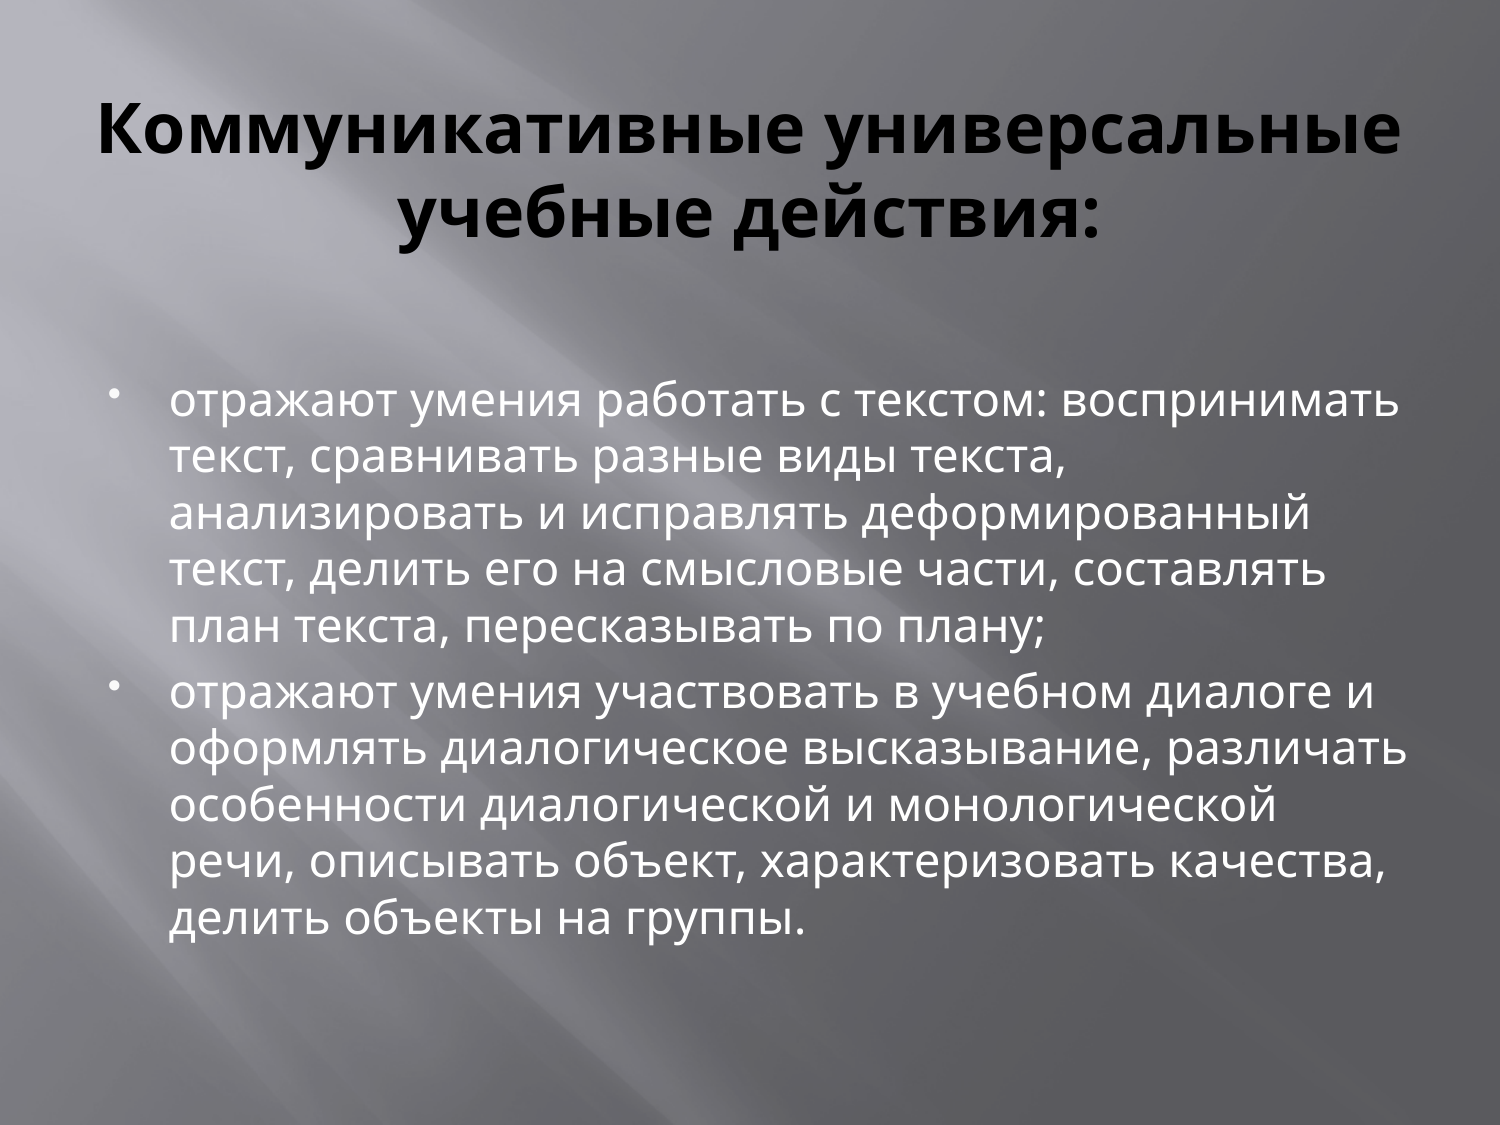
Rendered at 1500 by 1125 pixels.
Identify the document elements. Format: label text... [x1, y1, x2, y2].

title Коммуникативные универсальные учебные действия: [75, 45, 1425, 361]
list отражают умения работать с текстом: воспринимать текст, сравнивать разные виды текста, анализировать и исправлять деформированный текст, делить его на смысловые части, составлять план текста, пересказывать по плану; отражают умения участвовать в учебном диалоге и оформлять диалогическое высказывание, различать особенности диалогической и монологической речи, описывать объект, характеризовать качества, делить объекты на группы. [75, 361, 1425, 1035]
